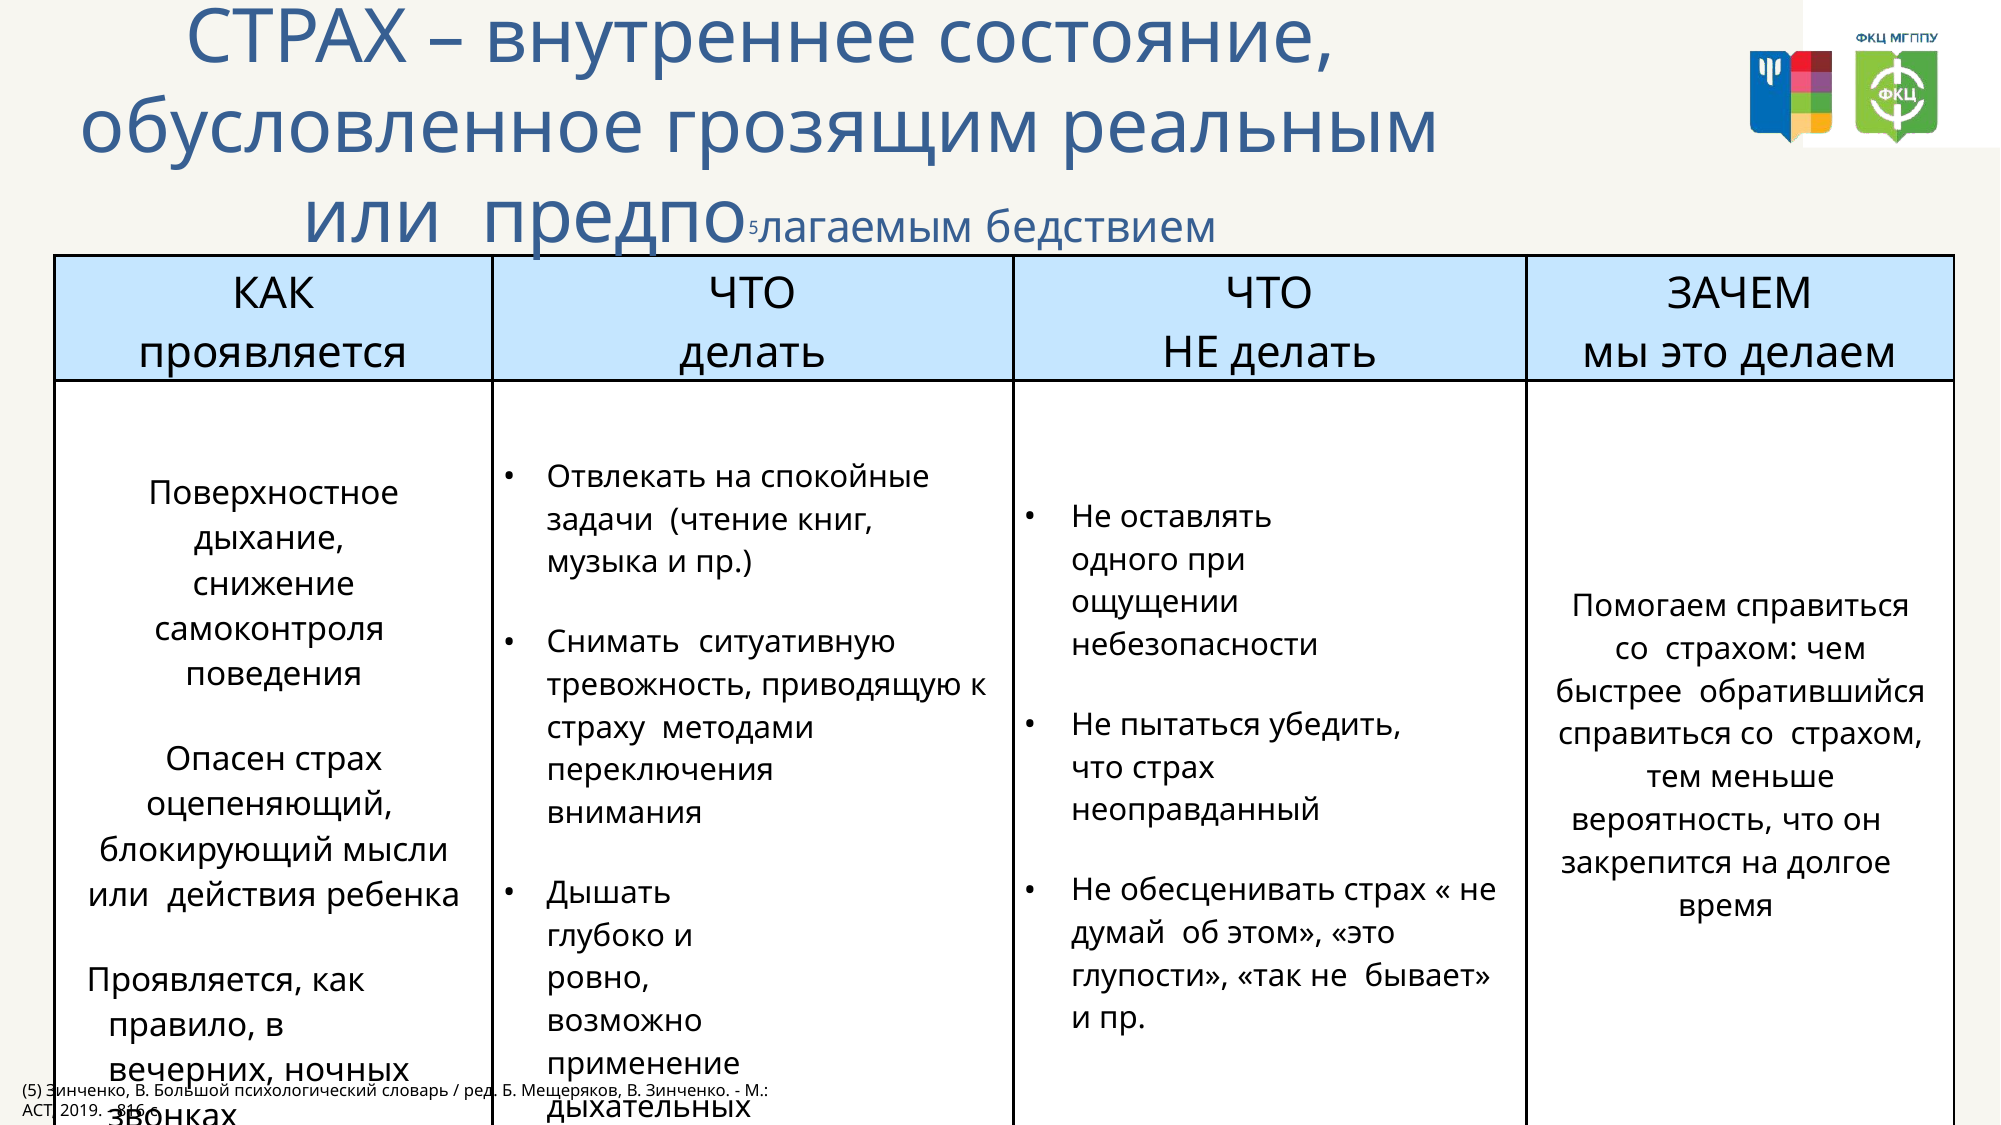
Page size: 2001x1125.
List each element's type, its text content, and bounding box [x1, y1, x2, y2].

table_cell Не оставлять одного при ощущении небезопасности Не пытаться убедить, что страх неоправданный Не обесценивать страх « не думай об этом», «это глупости», «так не бывает» и пр. [1015, 382, 1525, 1125]
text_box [1732, 0, 2000, 162]
text_box (5) Зинченко, В. Большой психологический словарь / ред. Б. Мещеряков, В. Зинченко. - М.: АСТ, 2019. - 816 c. [20, 1078, 789, 1120]
table_header КАК проявляется [56, 257, 491, 379]
table_header ЧТО делать [494, 258, 1012, 379]
title СТРАХ – внутреннее состояние, обусловленное грозящим реальным или предпо5лагаемым бедствием [75, 0, 1445, 258]
table_header ЧТО НЕ делать [1015, 257, 1525, 379]
table_cell Помогаем справиться со страхом: чем быстрее обратившийся справиться со страхом, тем меньше вероятность, что он закрепится на долгое время [1528, 382, 1953, 1125]
text_box [1445, 0, 2000, 1125]
table_cell Отвлекать на спокойные задачи (чтение книг, музыка и пр.) Снимать ситуативную тревожность, приводящую к страху методами переключения внимания Дышать глубоко и ровно, возможно применение дыхательных техник Проявить заинтересованность, понимание. Активное слушание [494, 382, 1012, 1125]
text_box [0, 0, 75, 1125]
table_header ЗАЧЕМ мы это делаем [1528, 257, 1953, 379]
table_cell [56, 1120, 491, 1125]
table_cell Поверхностное дыхание, снижение самоконтроля поведения Опасен страх оцепеняющий, блокирующий мысли или действия ребенка Проявляется, как правило, в вечерних, ночных звонках [56, 382, 491, 1078]
